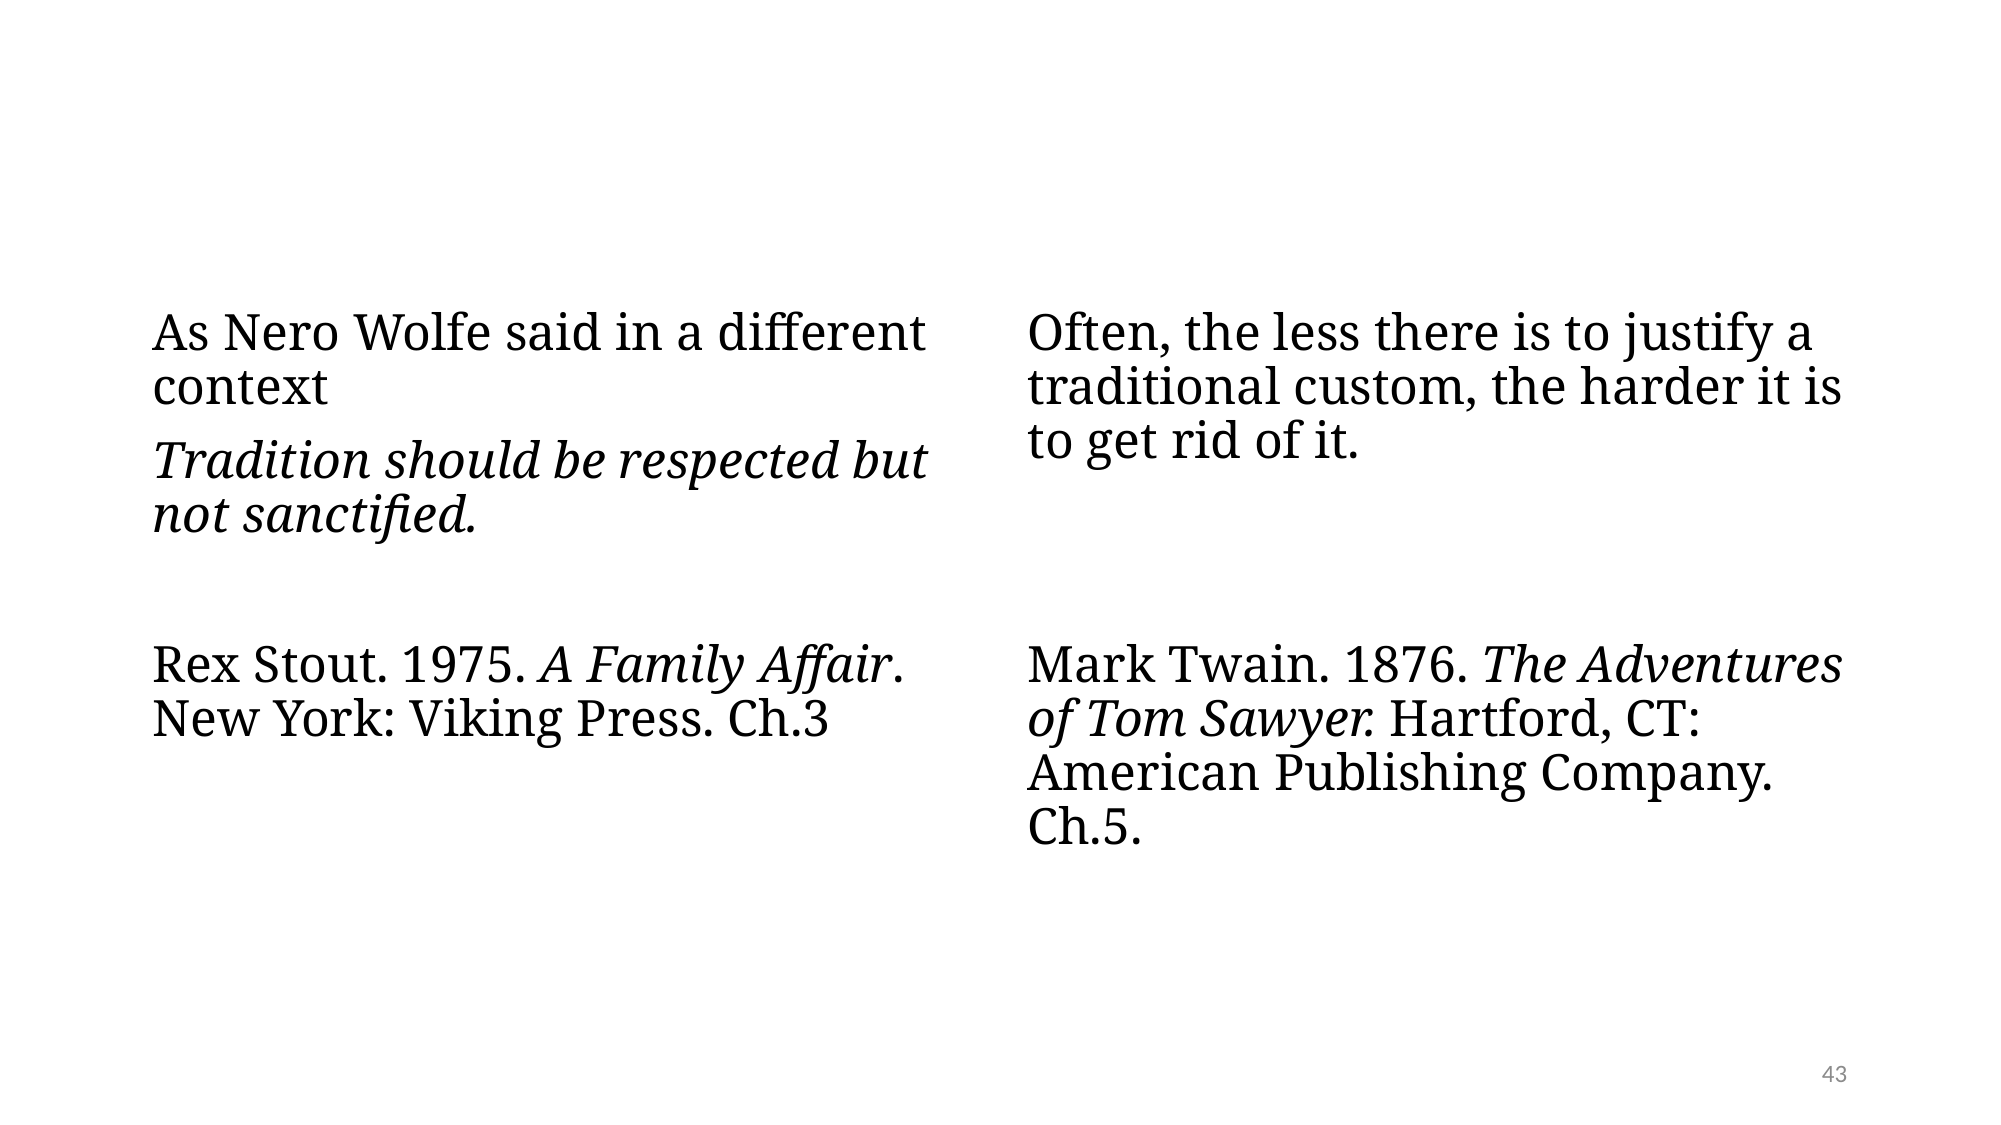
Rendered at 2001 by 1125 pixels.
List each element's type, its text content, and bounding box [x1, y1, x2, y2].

list Often, the less there is to justify a traditional custom, the harder it is to get rid of it. Mark Twain. 1876. The Adventures of Tom Sawyer. Hartford, CT: American Publishing Company. Ch.5. [1012, 299, 1863, 1014]
list As Nero Wolfe said in a different context Tradition should be respected but not sanctified. Rex Stout. 1975. A Family Affair. New York: Viking Press. Ch.3 [137, 299, 988, 1014]
slide_number 43 [1412, 1042, 1863, 1103]
